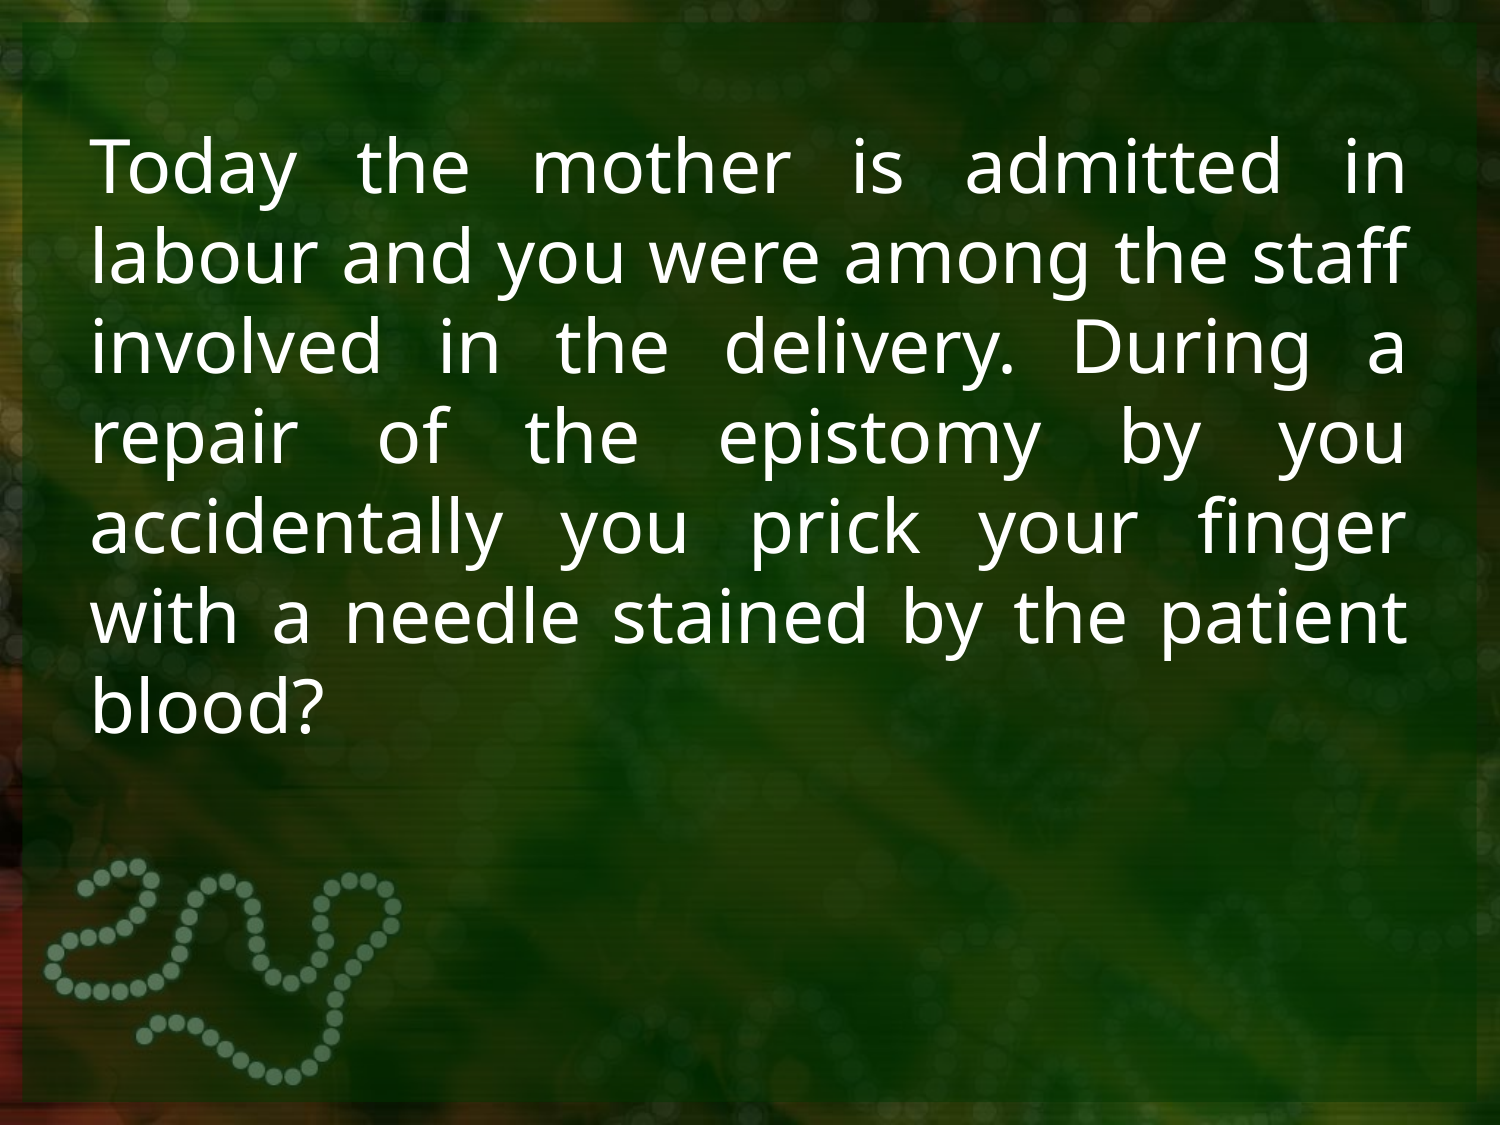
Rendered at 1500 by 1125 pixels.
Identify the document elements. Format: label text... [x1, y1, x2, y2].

list Today the mother is admitted in labour and you were among the staff involved in the delivery. During a repair of the epistomy by you accidentally you prick your finger with a needle stained by the patient blood? [74, 111, 1425, 972]
picture [0, 0, 1500, 1125]
